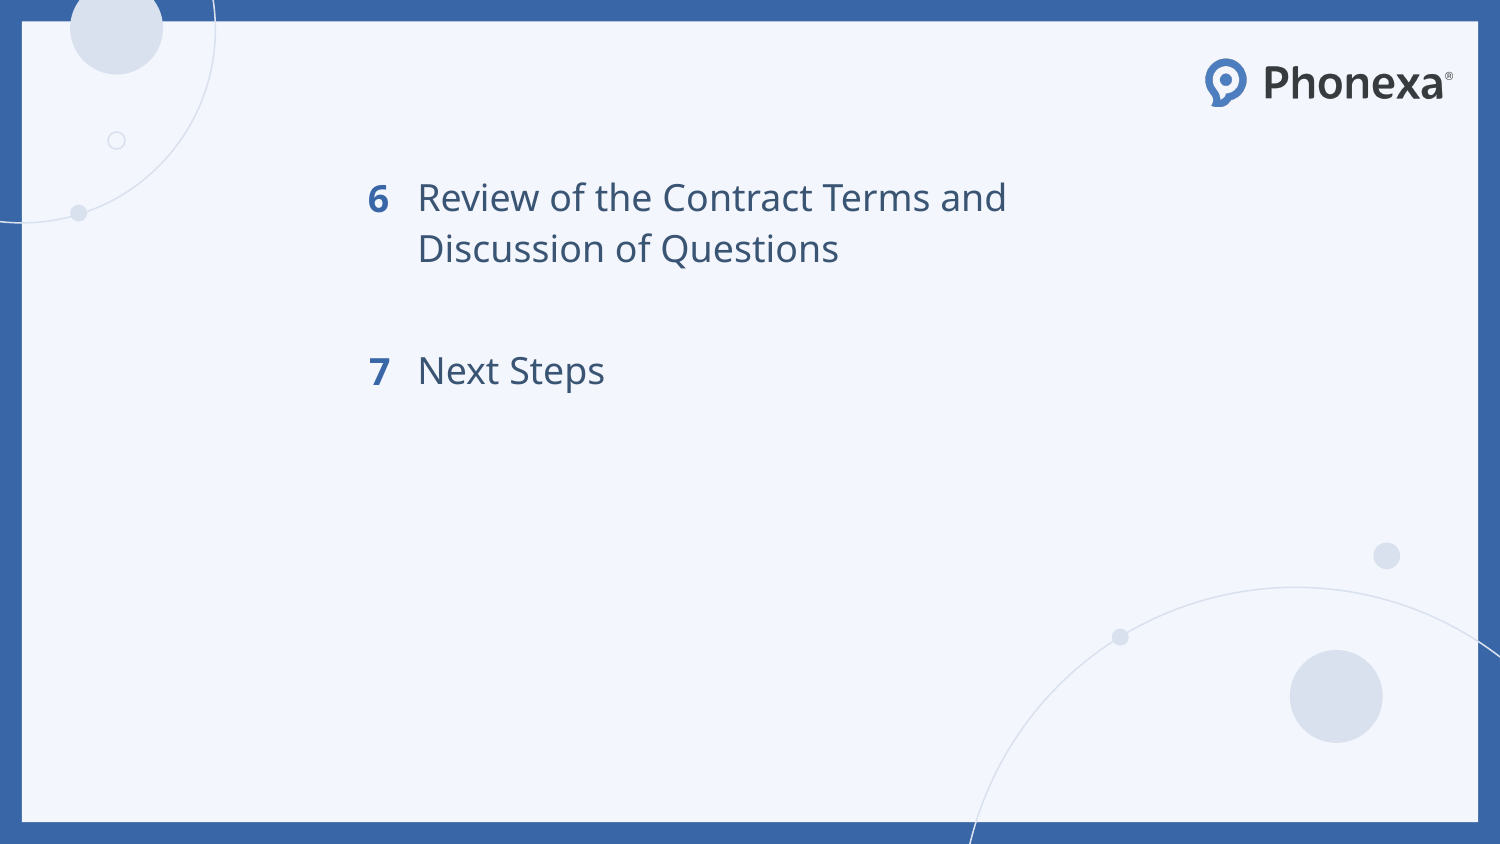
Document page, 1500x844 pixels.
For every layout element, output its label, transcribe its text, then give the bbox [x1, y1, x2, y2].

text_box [0, 0, 216, 224]
text_box 6 [299, 153, 405, 236]
text_box [21, 21, 1479, 823]
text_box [300, 324, 1201, 403]
picture [1205, 58, 1454, 107]
text_box Review of the Contract Terms and Discussion of Questions [402, 152, 1200, 286]
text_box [960, 542, 1500, 844]
